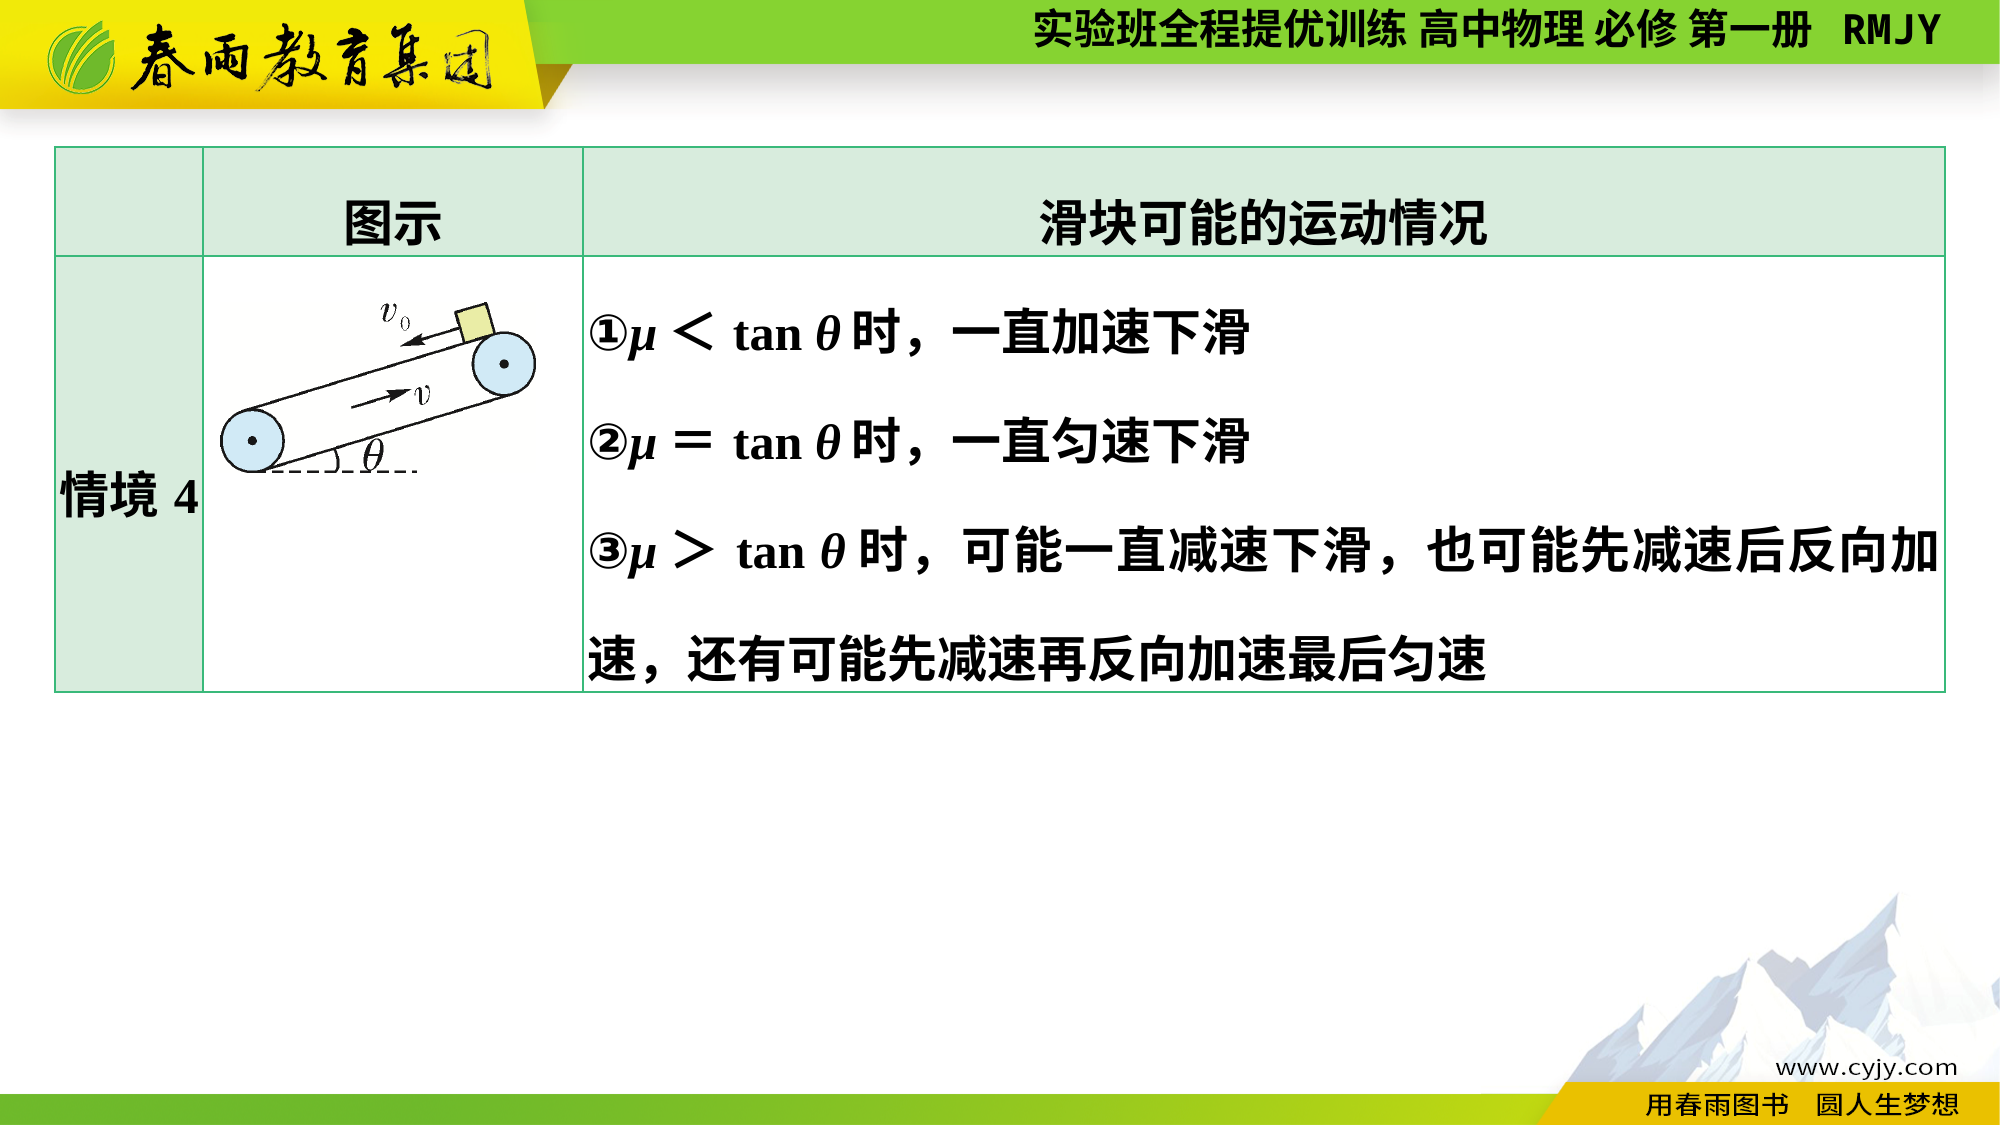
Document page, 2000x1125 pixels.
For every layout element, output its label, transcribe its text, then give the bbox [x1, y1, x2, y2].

table_cell 情境4 [56, 257, 202, 691]
table_cell ①μ＜tan θ时，一直加速下滑 ②μ＝tan θ时，一直匀速下滑 ③μ＞tan θ时，可能一直减速下滑，也可能先减速后反向加速，还有可能先减速再反向加速最后匀速 [584, 257, 1944, 691]
picture [0, 0, 2000, 1125]
table_header [56, 148, 202, 255]
table_cell [204, 257, 582, 691]
table_header 滑块可能的运动情况 [584, 148, 1944, 255]
table_header 图示 [204, 148, 582, 255]
